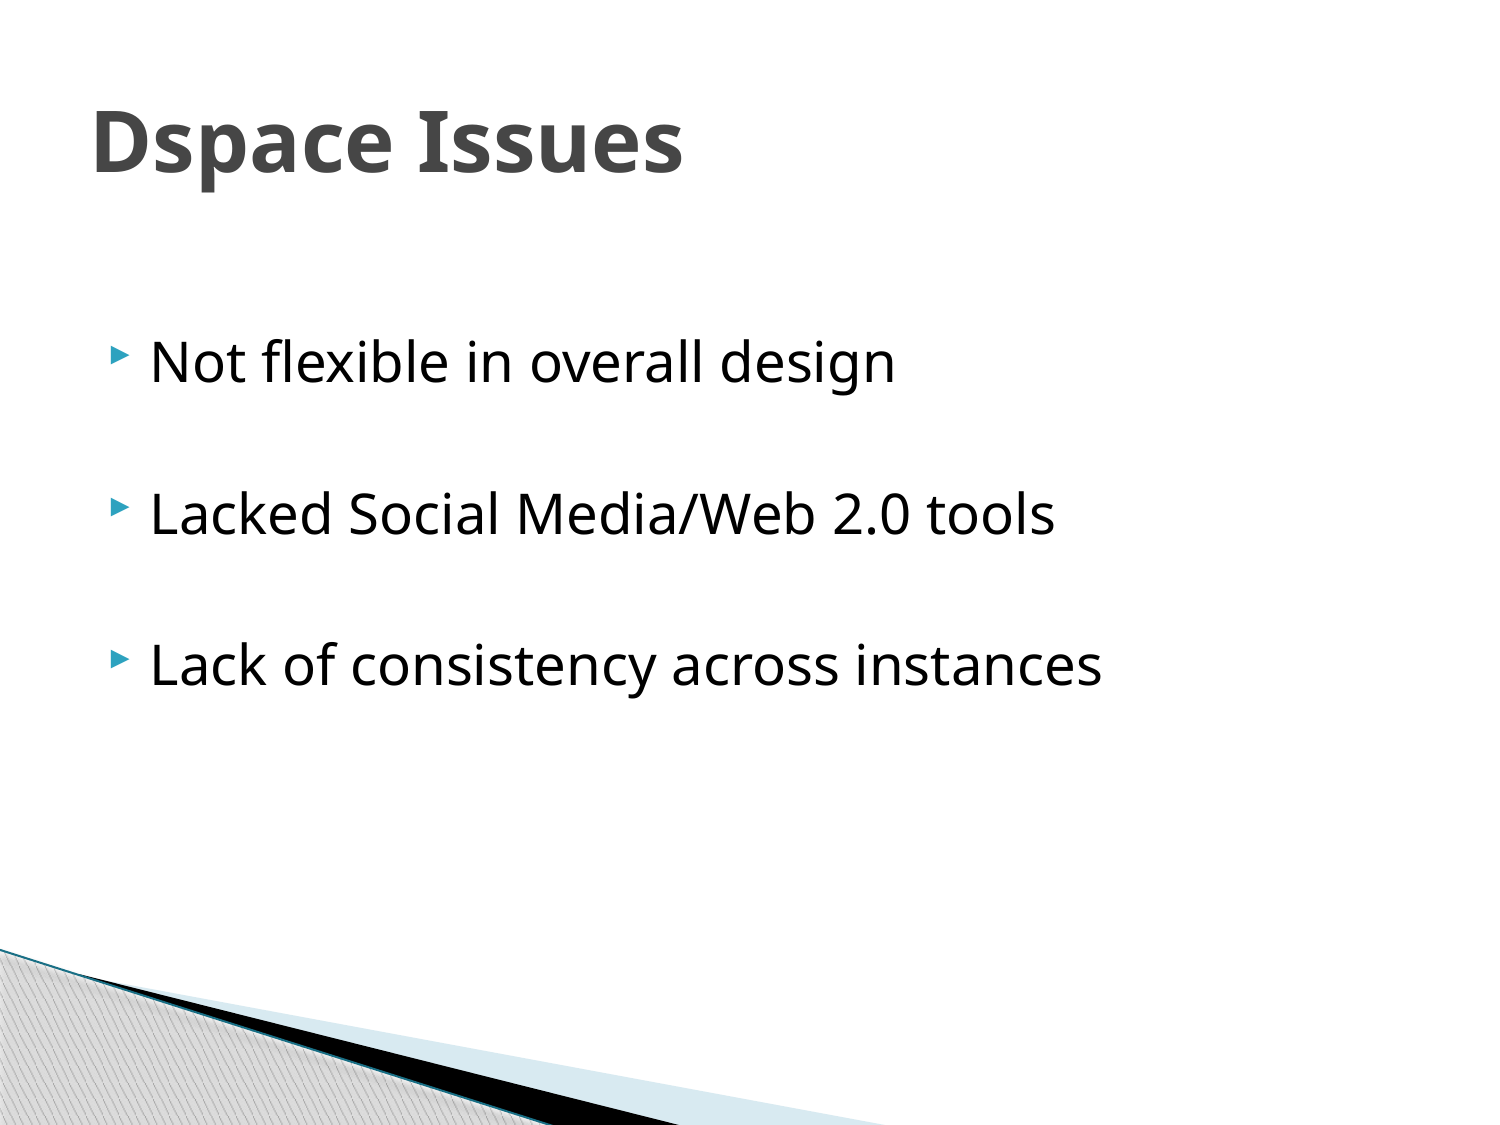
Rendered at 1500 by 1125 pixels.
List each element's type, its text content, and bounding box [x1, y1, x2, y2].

list Not flexible in overall design Lacked Social Media/Web 2.0 tools Lack of consistency across instances [75, 243, 1425, 986]
title Dspace Issues [75, 45, 1425, 233]
